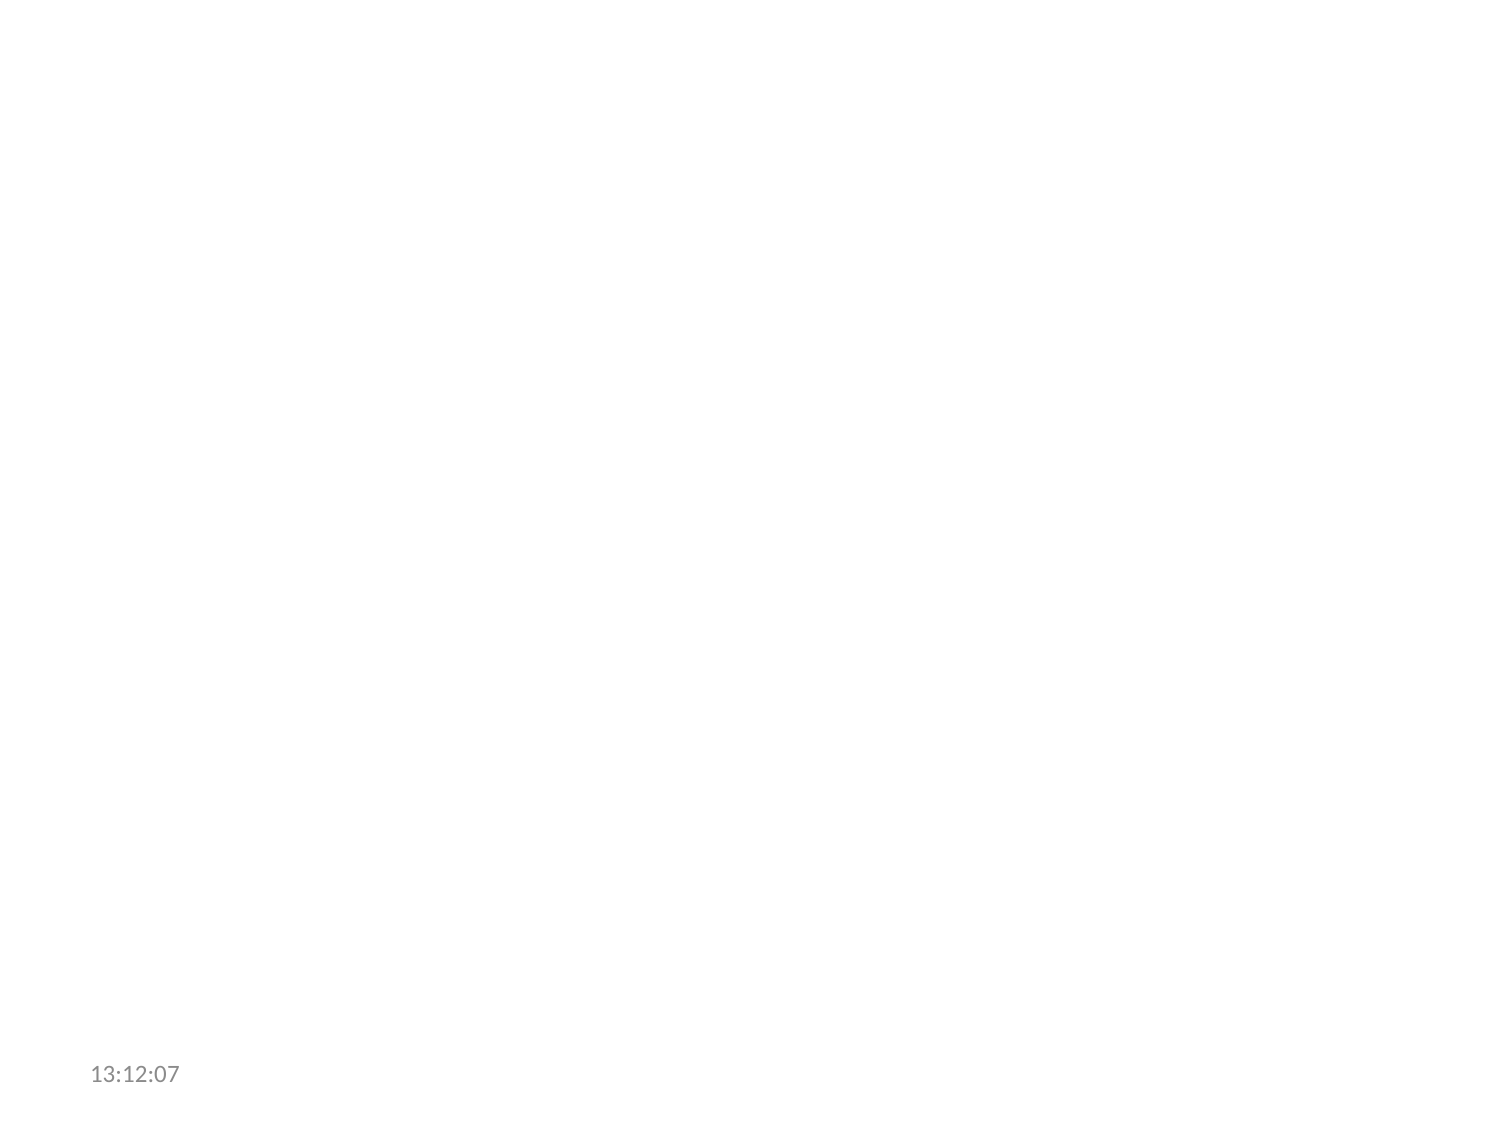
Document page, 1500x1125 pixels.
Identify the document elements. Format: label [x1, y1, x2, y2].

slide_number [75, 1042, 425, 1103]
